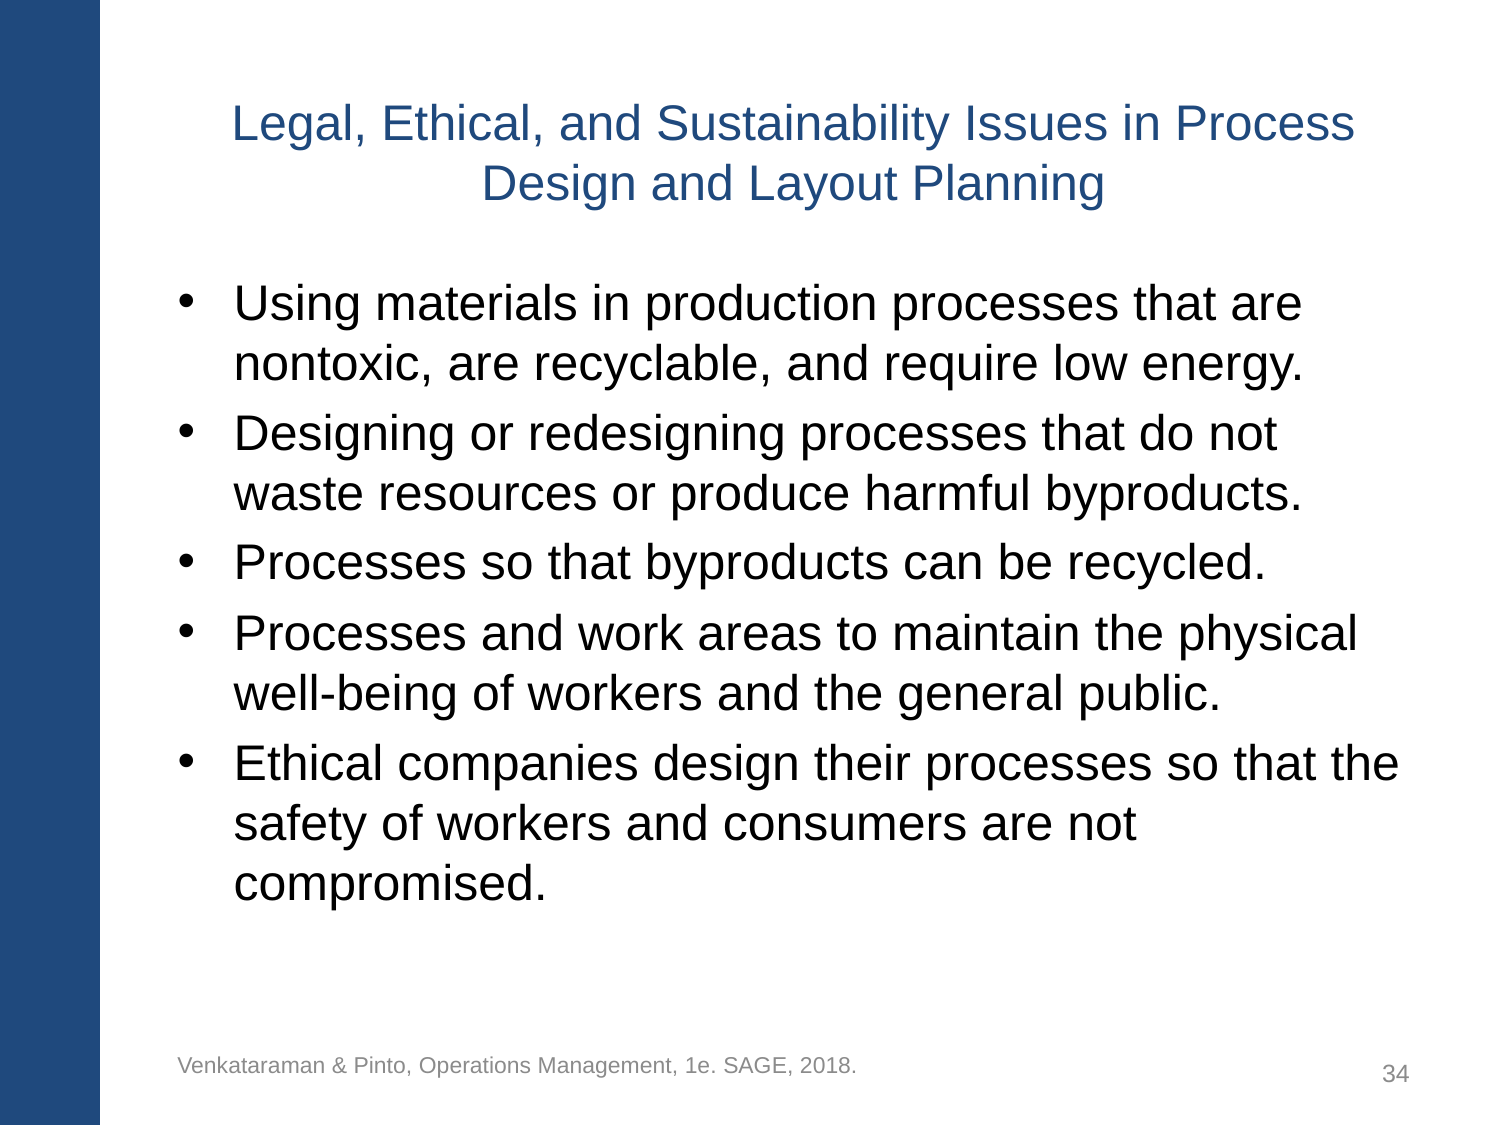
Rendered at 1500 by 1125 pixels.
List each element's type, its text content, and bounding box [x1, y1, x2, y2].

list Using materials in production processes that are nontoxic, are recyclable, and require low energy. Designing or redesigning processes that do not waste resources or produce harmful byproducts. Processes so that byproducts can be recycled. Processes and work areas to maintain the physical well-being of workers and the general public. Ethical companies design their processes so that the safety of workers and consumers are not compromised. [162, 262, 1425, 1013]
title Legal, Ethical, and Sustainability Issues in Process Design and Layout Planning [162, 37, 1425, 262]
slide_number 34 [1350, 1042, 1425, 1103]
footer Venkataraman & Pinto, Operations Management, 1e. SAGE, 2018. [162, 1042, 1313, 1103]
